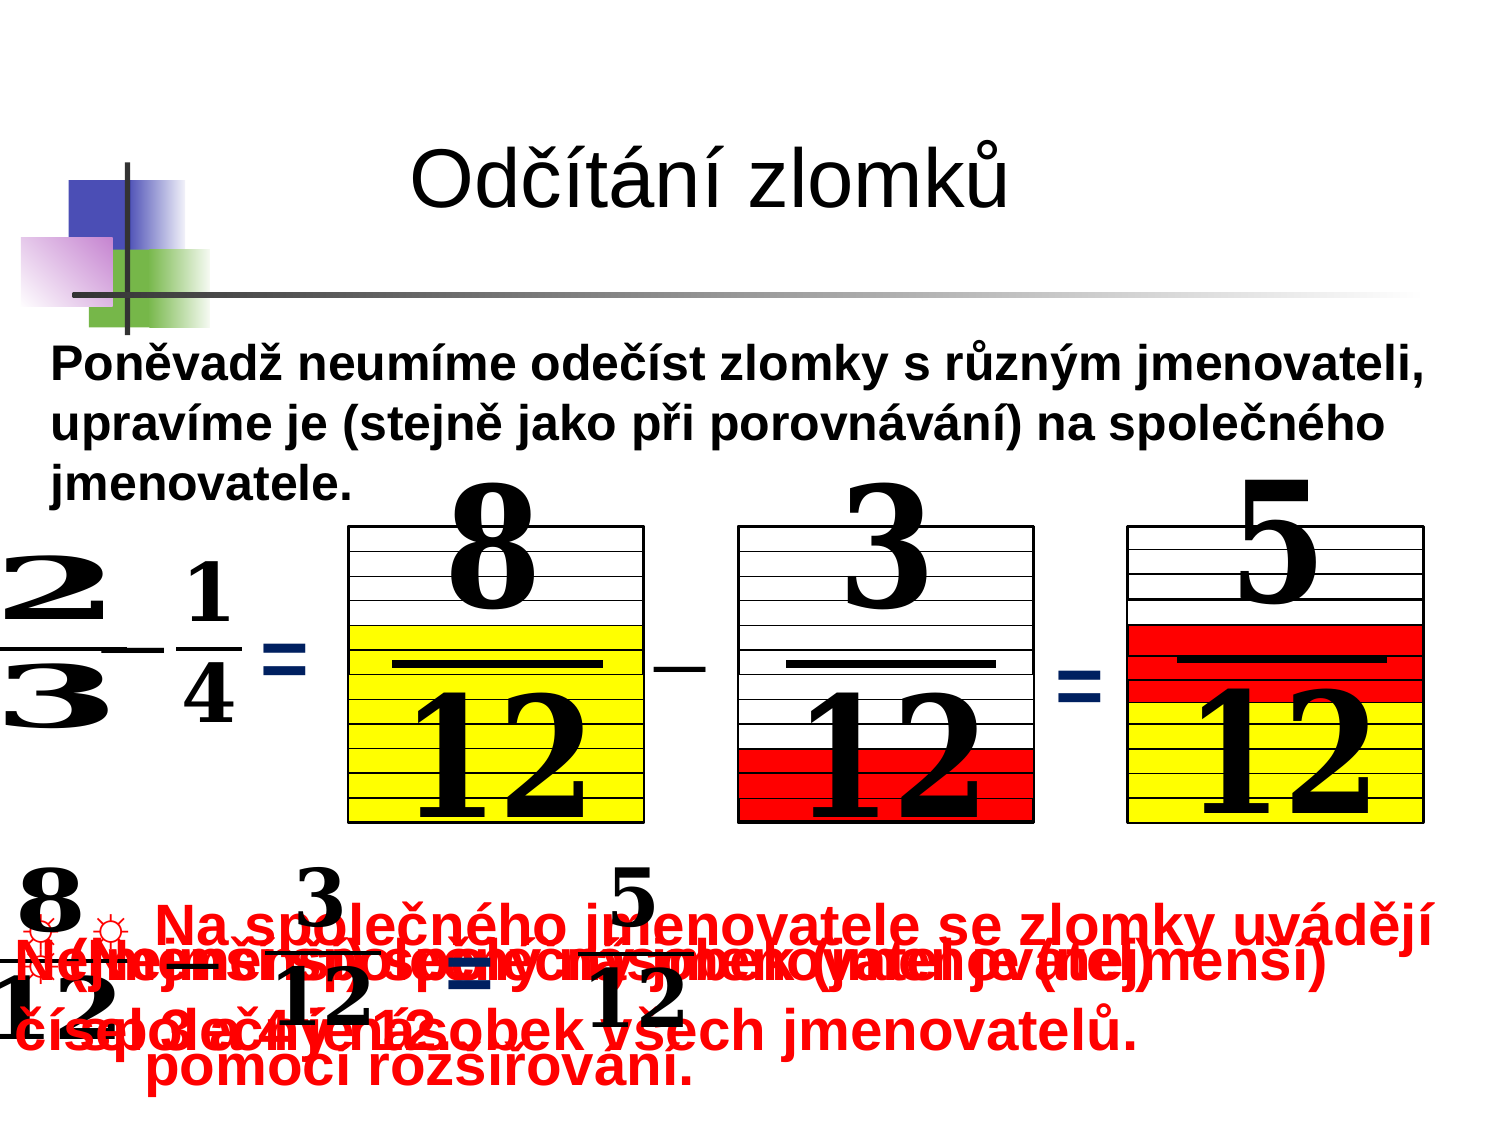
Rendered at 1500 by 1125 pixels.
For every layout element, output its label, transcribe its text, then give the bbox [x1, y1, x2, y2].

text_box [1315, 549, 1424, 574]
text_box [465, 749, 552, 774]
text_box = [245, 596, 321, 712]
text_box [858, 700, 902, 725]
text_box [919, 773, 1034, 799]
text_box = [431, 910, 506, 1026]
text_box [348, 674, 644, 700]
text_box [553, 749, 644, 774]
text_box [570, 700, 644, 725]
text_box [1127, 798, 1424, 823]
text_box [578, 725, 644, 749]
text_box [348, 799, 644, 823]
text_box [348, 774, 439, 799]
text_box [1300, 526, 1424, 549]
text_box [1249, 774, 1314, 798]
text_box [465, 700, 508, 725]
text_box [348, 700, 439, 725]
text_box [465, 725, 555, 749]
text_box [972, 725, 1034, 749]
text_box [1127, 723, 1223, 749]
text_box [738, 725, 832, 749]
text_box [858, 749, 946, 773]
text_box [1127, 574, 1243, 599]
text_box [1127, 549, 1288, 574]
text_box Poněvadž neumíme odečíst zlomky s různým jmenovateli, upravíme je (stejně jako při porovnávání) na společného jmenovatele. [36, 324, 1500, 517]
text_box [465, 774, 534, 799]
text_box [1333, 749, 1424, 774]
text_box ☼ ☼ Na společného jmenovatele se zlomky uvádějí pomocí rozšiřování. [1196, 915, 1500, 1070]
text_box [1127, 600, 1423, 625]
text_box [738, 799, 1034, 822]
text_box [1127, 681, 1423, 703]
text_box [1298, 574, 1424, 599]
text_box [517, 702, 554, 725]
text_box [738, 674, 1034, 700]
text_box [858, 725, 949, 749]
text_box Odčítání zlomků [157, 116, 1265, 232]
text_box [949, 749, 1034, 773]
text_box [1249, 574, 1287, 595]
text_box [1127, 526, 1287, 549]
text_box [738, 700, 832, 725]
text_box [348, 526, 644, 674]
text_box [348, 725, 439, 749]
text_box [738, 526, 1034, 674]
text_box [1249, 749, 1335, 774]
text_box [1127, 774, 1223, 798]
text_box [738, 773, 832, 799]
text_box [1127, 625, 1424, 700]
text_box [525, 774, 644, 799]
text_box Nejmenší společný násobek (jmenovatel) čísel 3 a 4 je 12. [0, 915, 1196, 1070]
text_box [858, 773, 929, 799]
text_box [1362, 700, 1424, 723]
text_box [1127, 749, 1223, 774]
text_box = [1040, 623, 1116, 739]
text_box [1310, 774, 1424, 798]
text_box [1360, 723, 1424, 749]
text_box [738, 749, 832, 773]
text_box [911, 702, 948, 725]
text_box [1249, 723, 1340, 749]
text_box [348, 749, 439, 774]
text_box [1127, 703, 1223, 723]
text_box [964, 700, 1034, 725]
text_box [1249, 703, 1340, 723]
text_box [1127, 656, 1423, 681]
